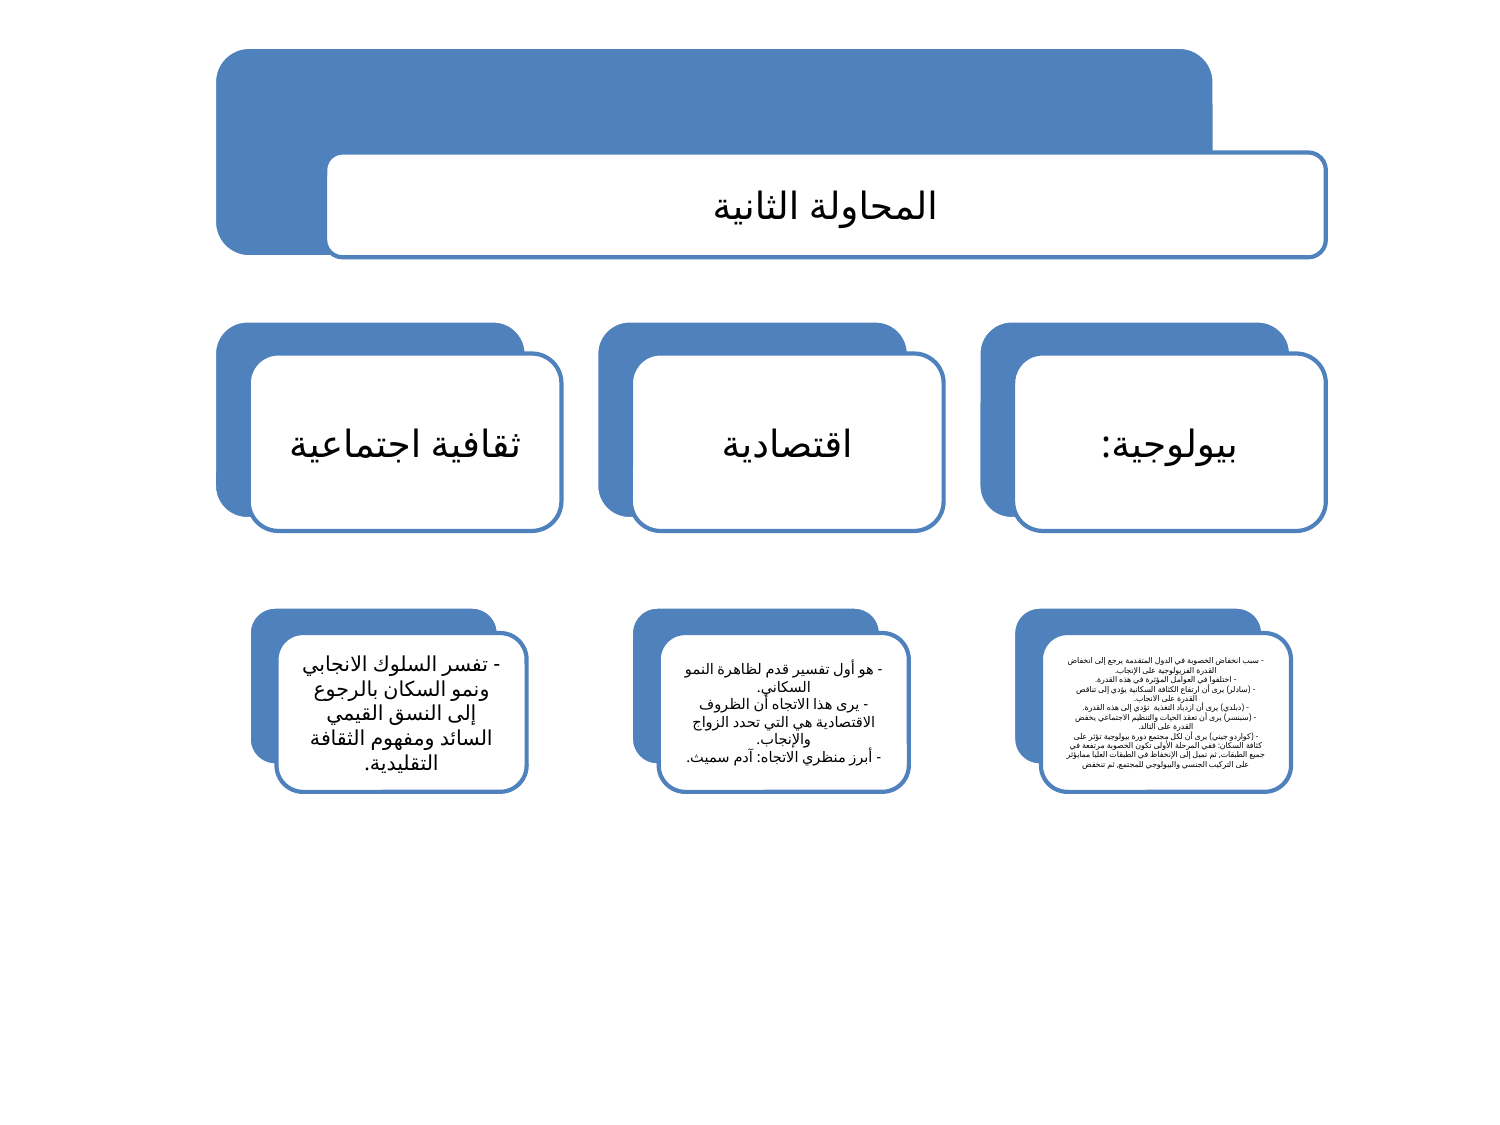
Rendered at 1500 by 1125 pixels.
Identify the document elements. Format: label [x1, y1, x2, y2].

list [74, 46, 1466, 1079]
